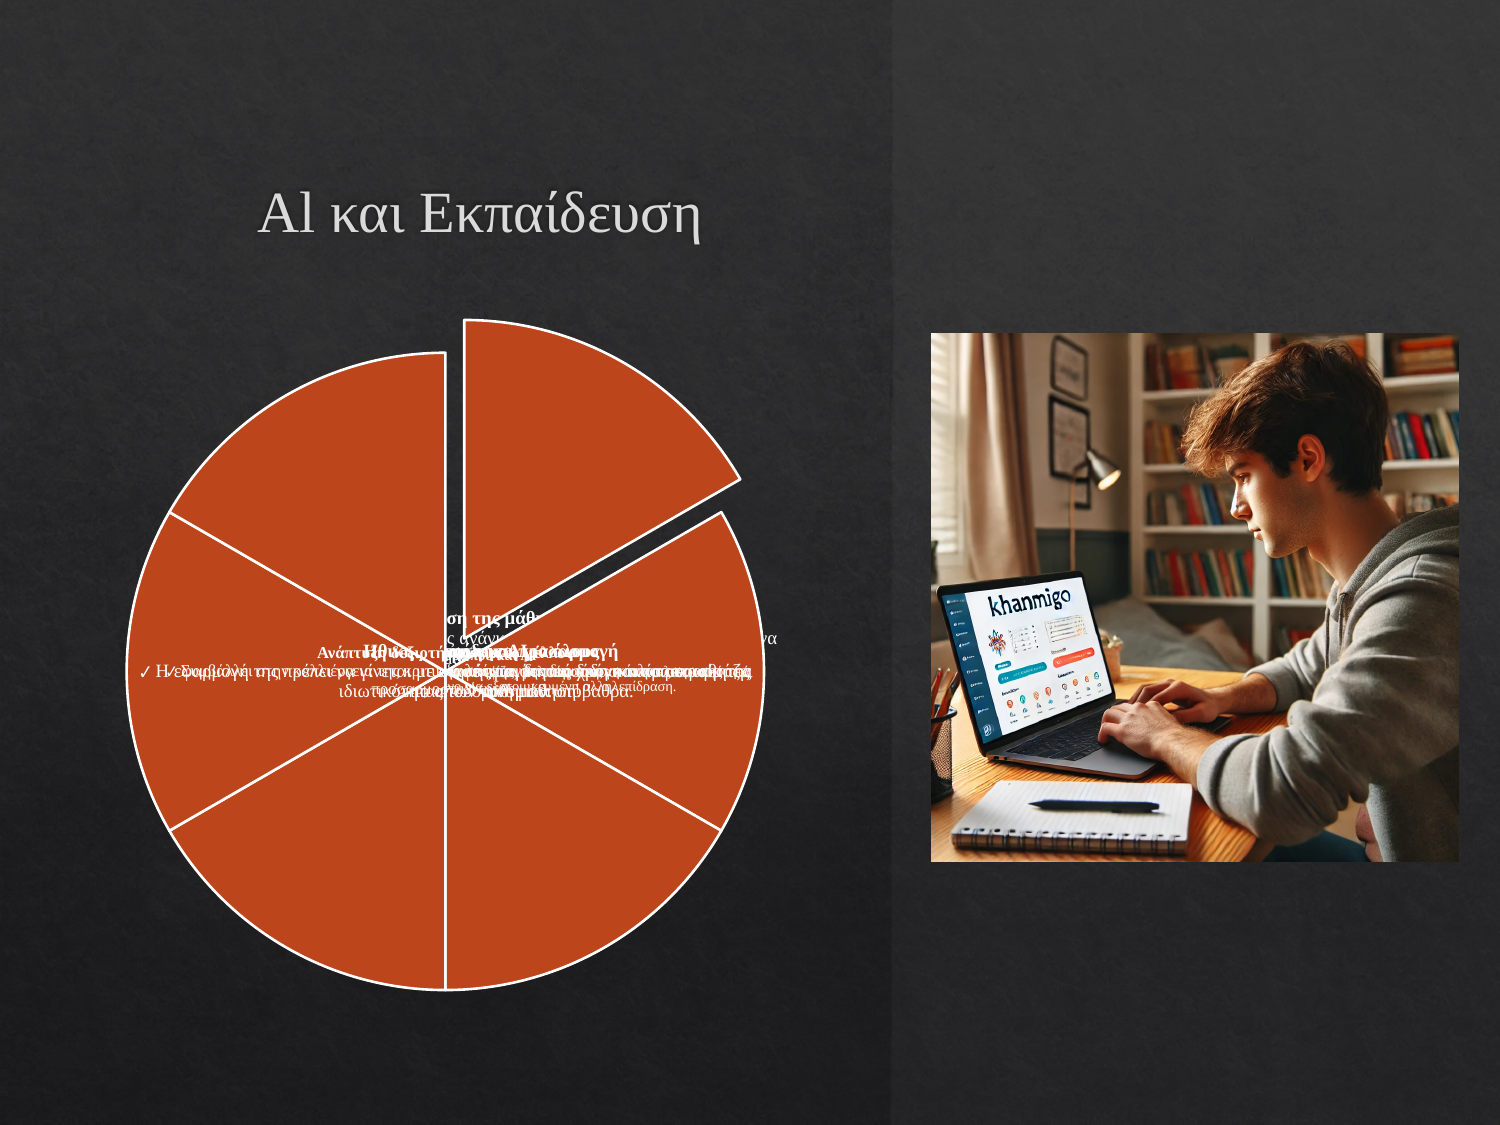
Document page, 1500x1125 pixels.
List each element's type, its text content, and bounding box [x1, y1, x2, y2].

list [70, 275, 840, 1035]
picture [889, 0, 1500, 1125]
title Al και Εκπαίδευση [112, 99, 848, 286]
